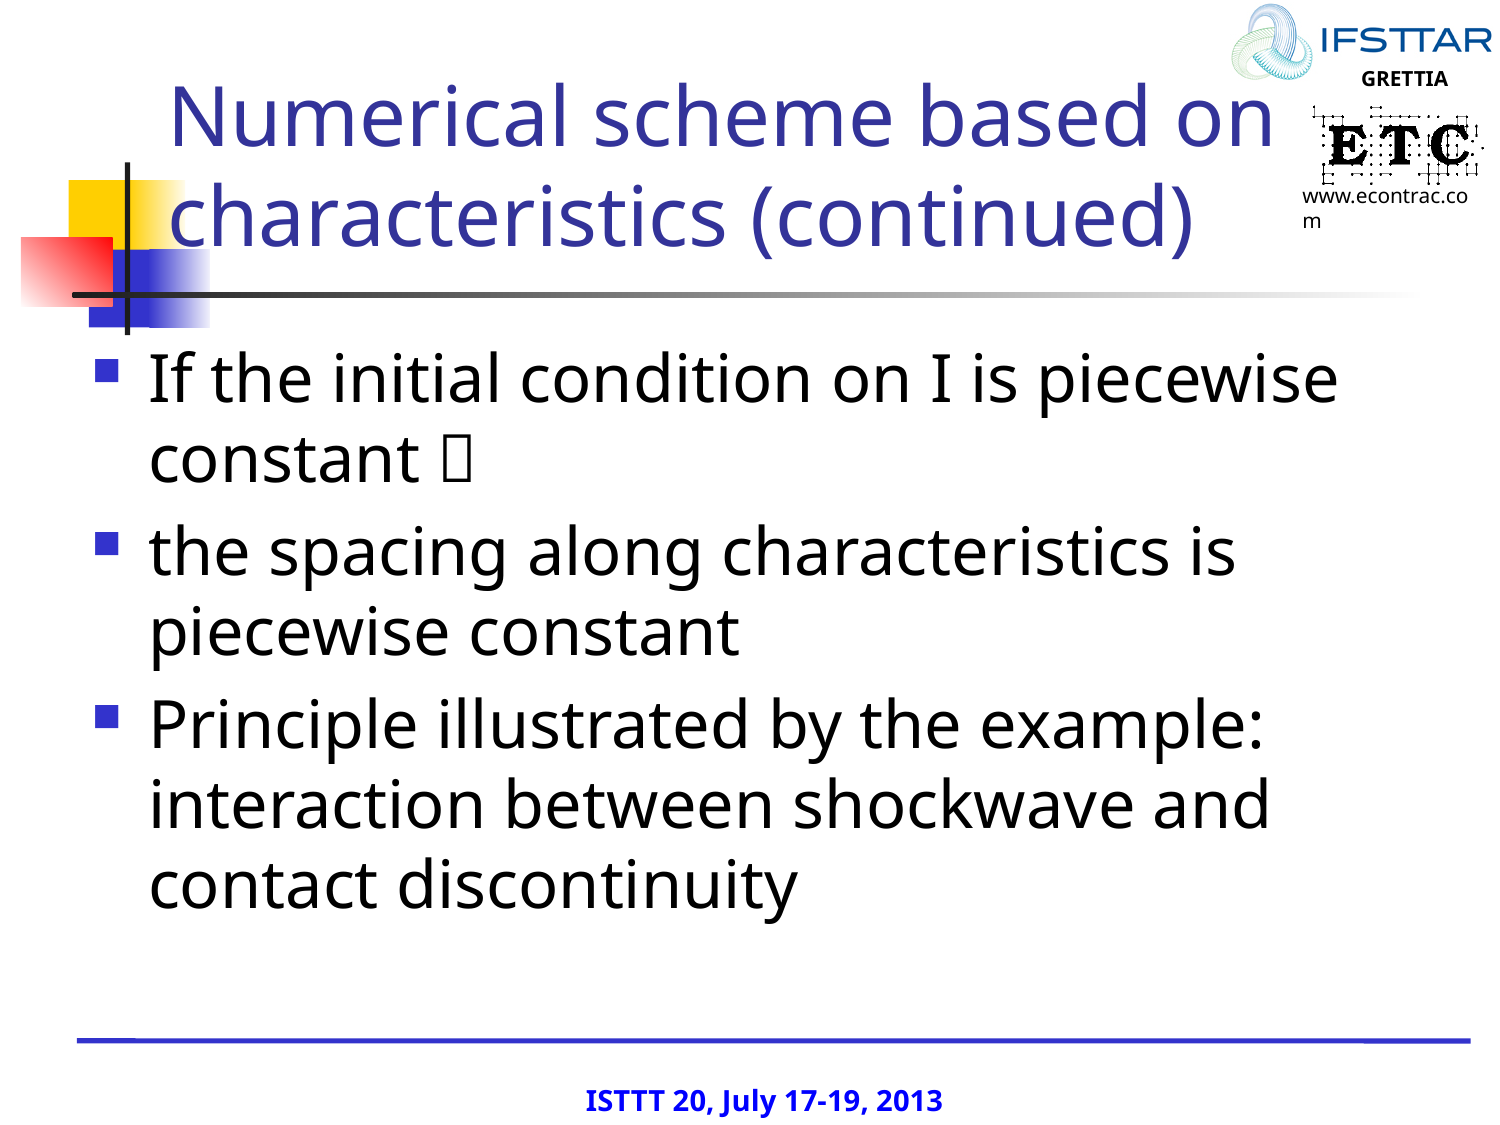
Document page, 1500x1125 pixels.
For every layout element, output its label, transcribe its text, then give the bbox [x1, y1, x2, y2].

picture [1230, 2, 1494, 82]
footer ISTTT 20, July 17-19, 2013 [64, 1049, 1465, 1125]
picture [1409, 74, 1417, 82]
title Numerical scheme based on characteristics (continued) [152, 30, 1306, 272]
list If the initial condition on I is piecewise constant  the spacing along characteristics is piecewise constant Principle illustrated by the example: interaction between shockwave and contact discontinuity [76, 327, 1466, 1018]
picture [1312, 105, 1484, 185]
